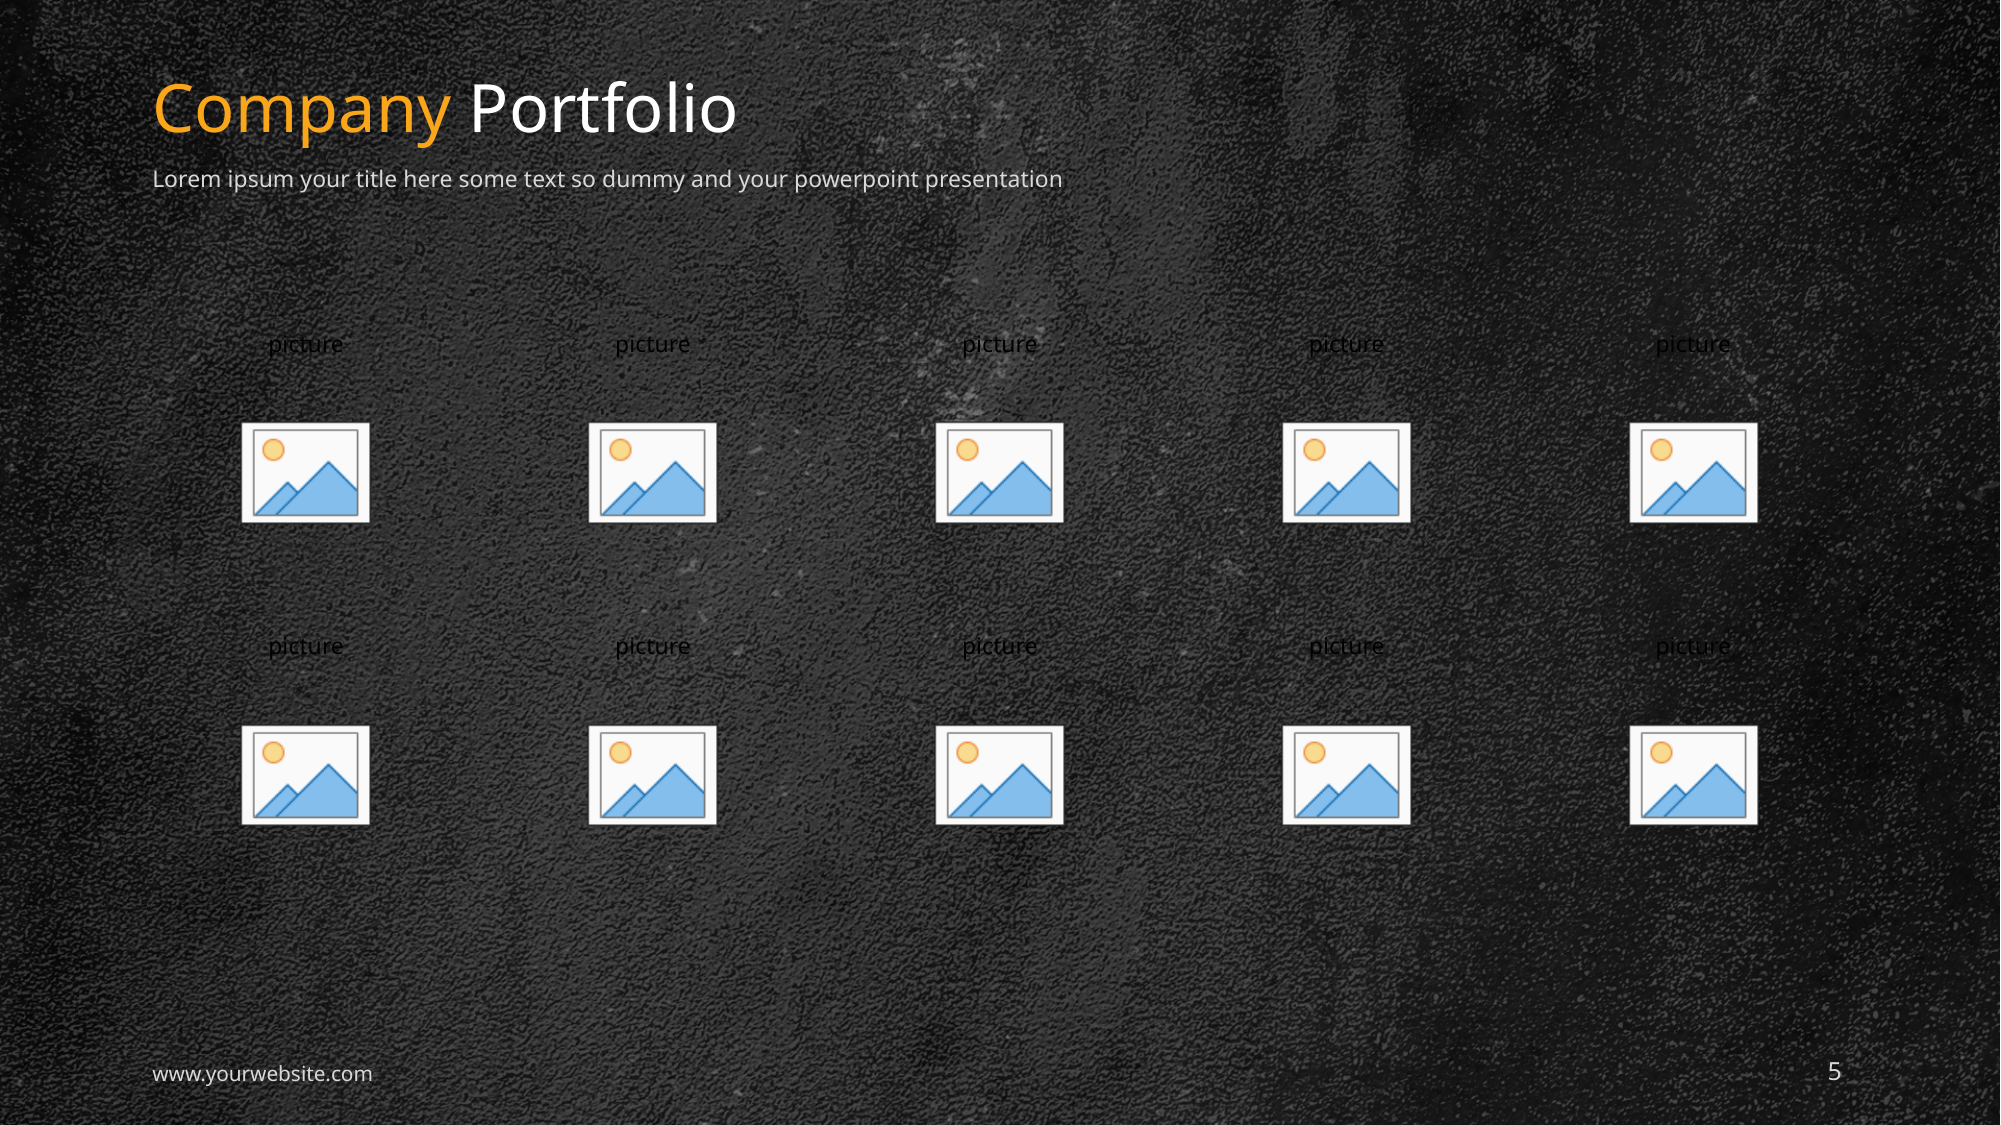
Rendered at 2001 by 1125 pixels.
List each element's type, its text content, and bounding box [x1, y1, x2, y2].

footer www.yourwebsite.com [137, 1042, 462, 1103]
slide_number 5 [1797, 1042, 1872, 1103]
text_box [0, 0, 2000, 1125]
picture [132, 321, 1868, 927]
title Company Portfolio [137, 55, 1863, 160]
list Lorem ipsum your title here some text so dummy and your powerpoint presentation [137, 160, 1863, 207]
